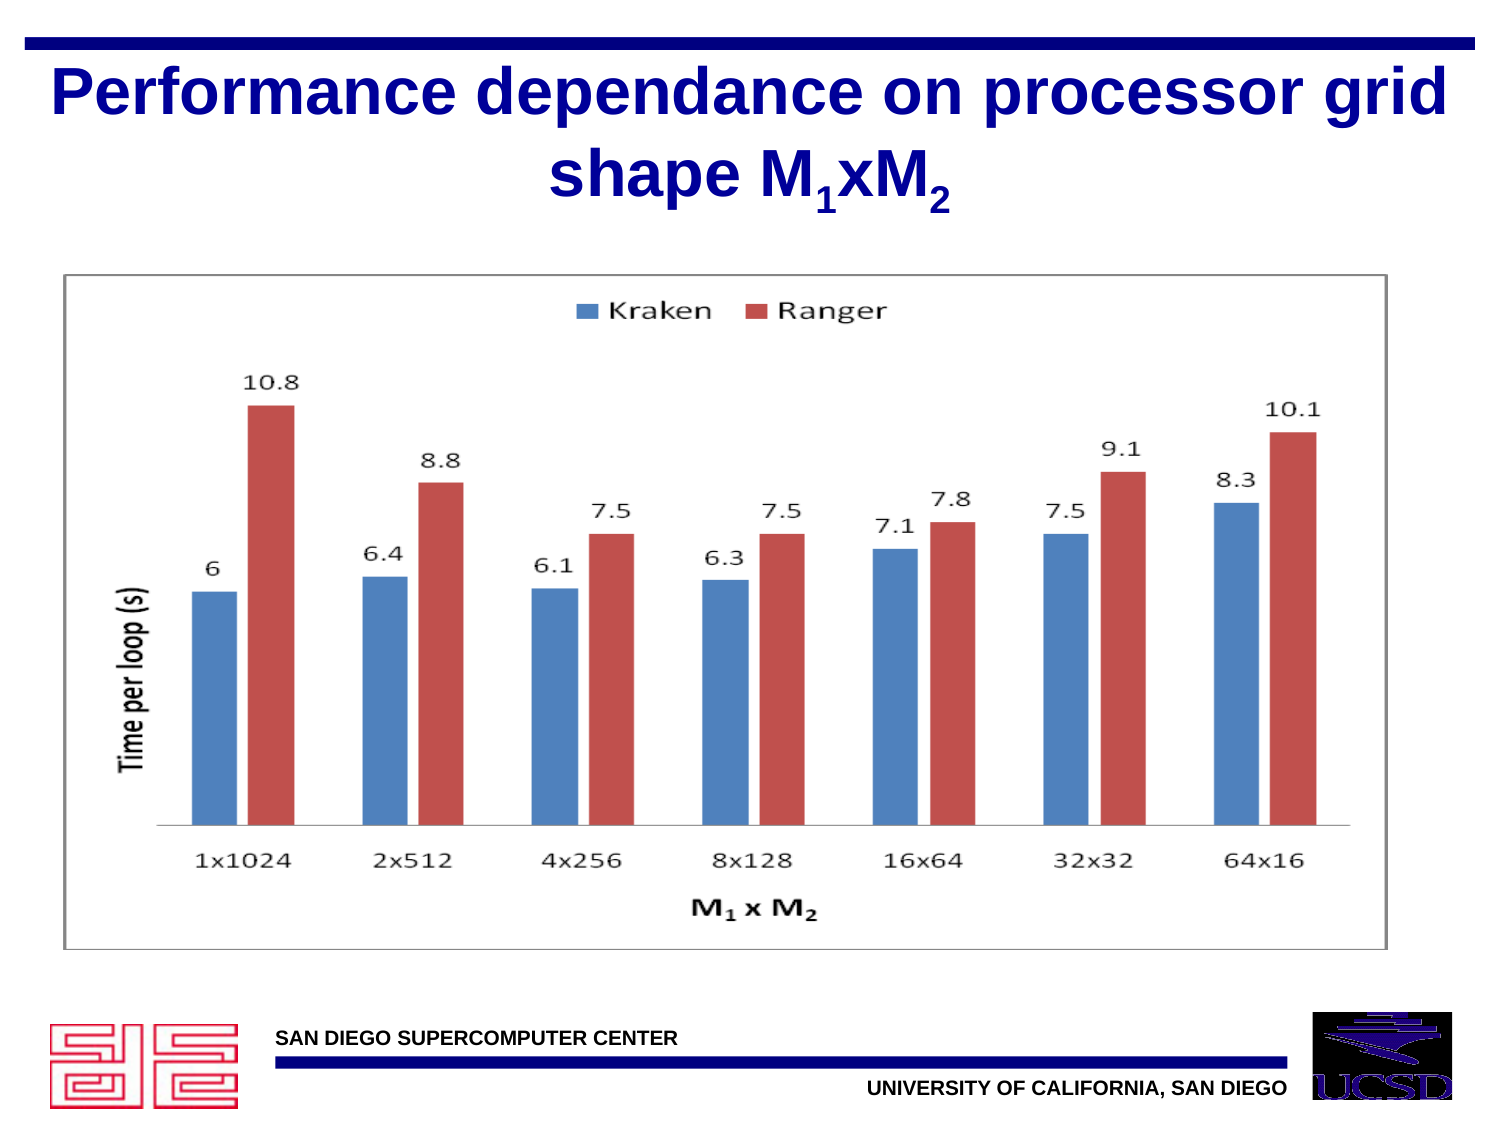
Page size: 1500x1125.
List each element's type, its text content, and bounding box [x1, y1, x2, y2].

title Performance dependance on processor grid shape M1xM2 [24, 49, 1476, 222]
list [62, 274, 1388, 951]
picture [50, 1024, 238, 1109]
